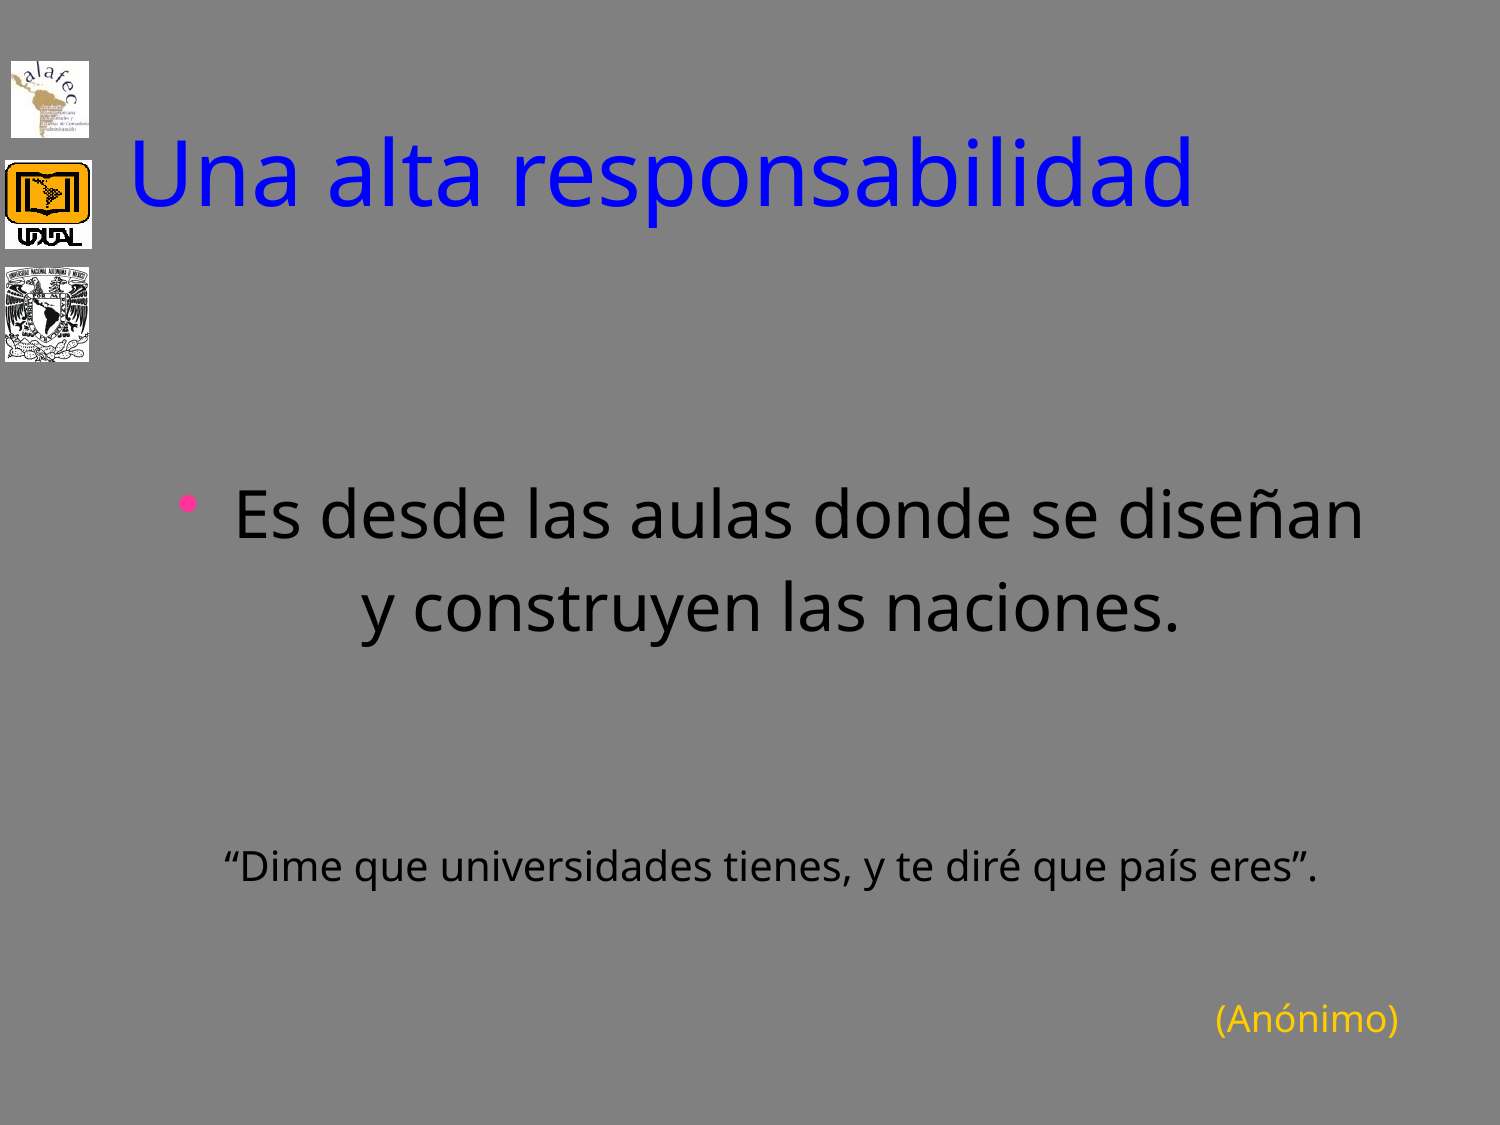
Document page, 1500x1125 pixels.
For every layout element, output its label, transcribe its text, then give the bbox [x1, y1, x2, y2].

text_box (Anónimo) [1200, 987, 1414, 1048]
picture [11, 61, 89, 138]
title Una alta responsabilidad [112, 49, 1388, 290]
list Es desde las aulas donde se diseñan y construyen las naciones. “Dime que universidades tienes, y te diré que país eres”. [52, 463, 1491, 1117]
picture [5, 160, 92, 249]
picture [5, 267, 89, 362]
